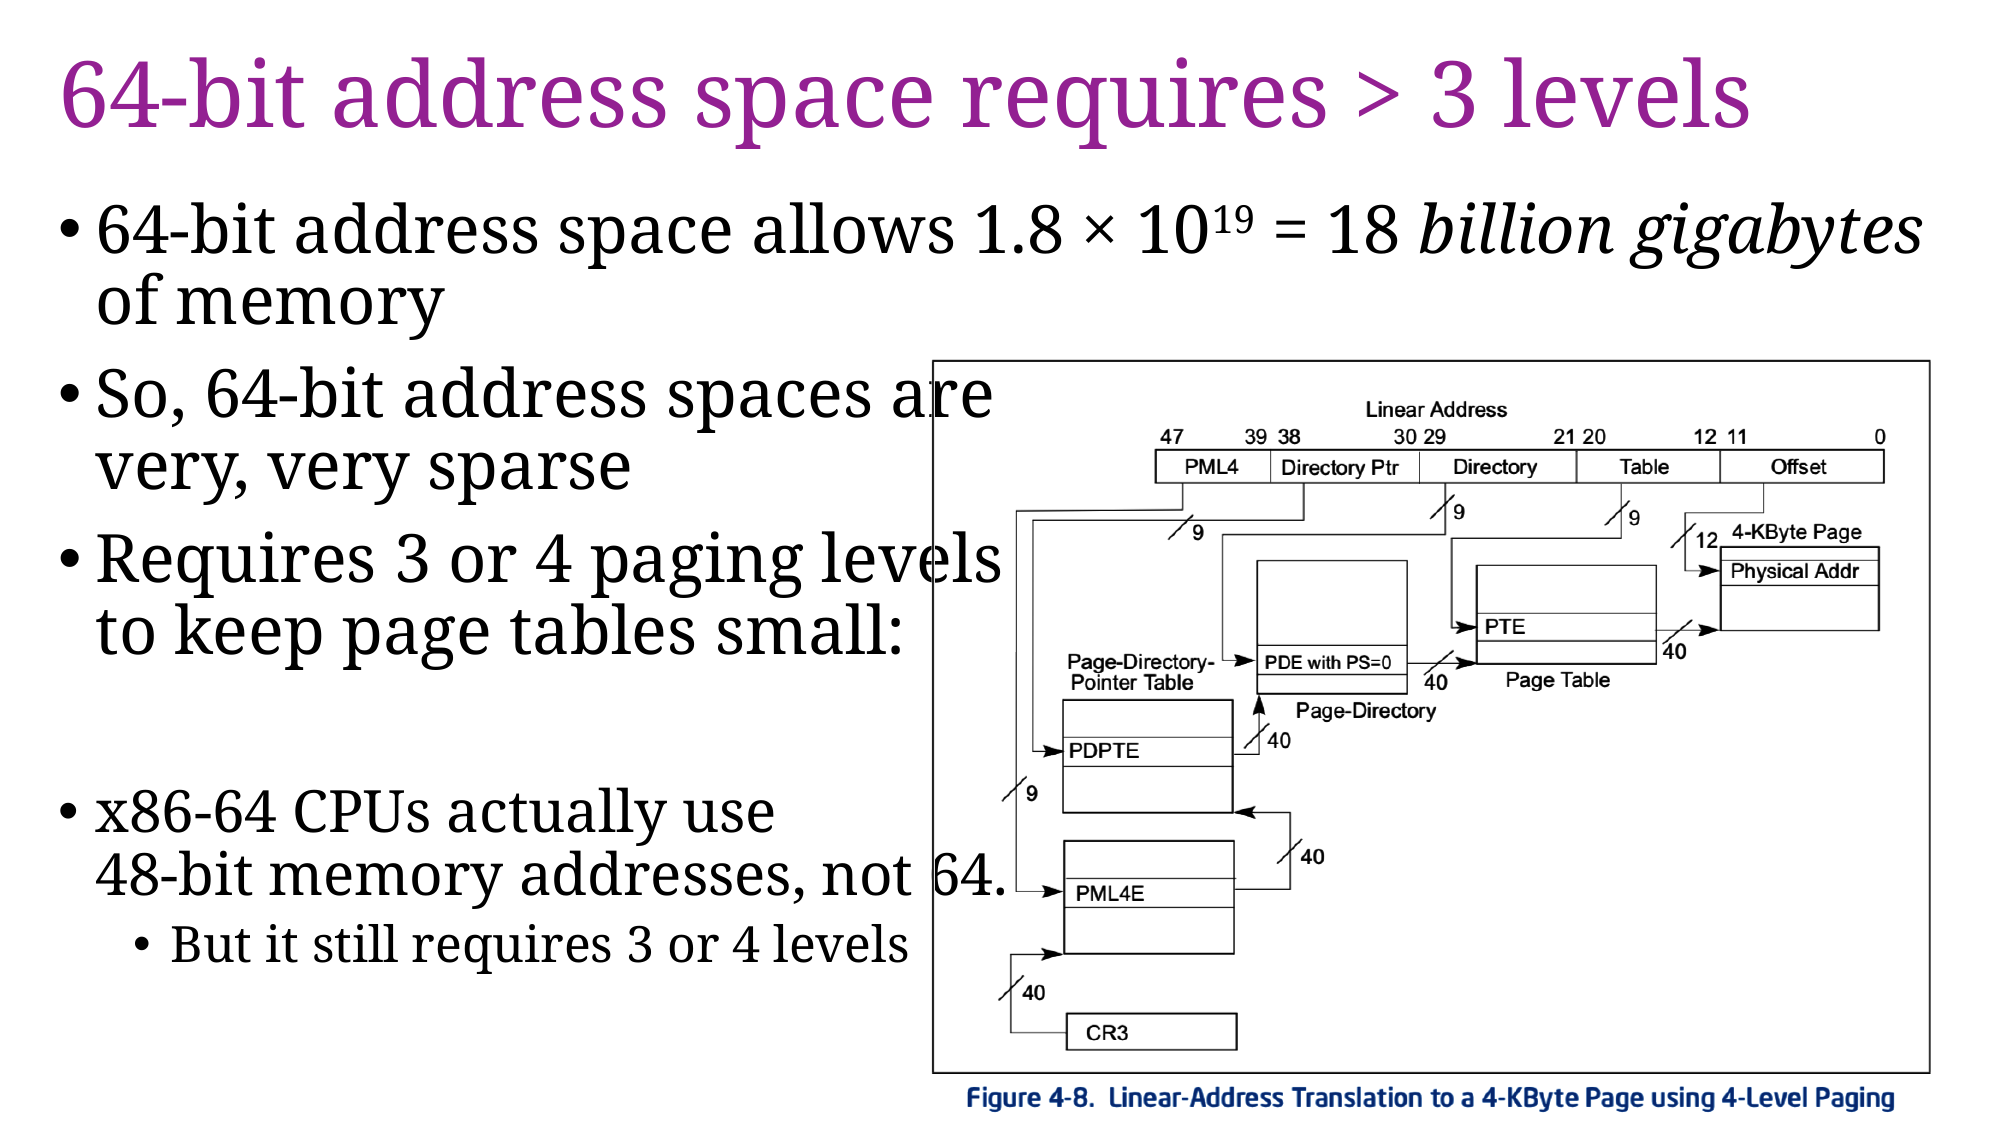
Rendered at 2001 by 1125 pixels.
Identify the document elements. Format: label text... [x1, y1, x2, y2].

picture [926, 353, 1936, 1116]
title 64-bit address space requires > 3 levels [43, 25, 1953, 171]
list 64-bit address space allows 1.8 × 1019 = 18 billion gigabytes of memory So, 64-bit address spaces are very, very sparse Requires 3 or 4 paging levels to keep page tables small: x86-64 CPUs actually use 48-bit memory addresses, not 64. But it still requires 3 or 4 levels [43, 188, 1953, 1106]
